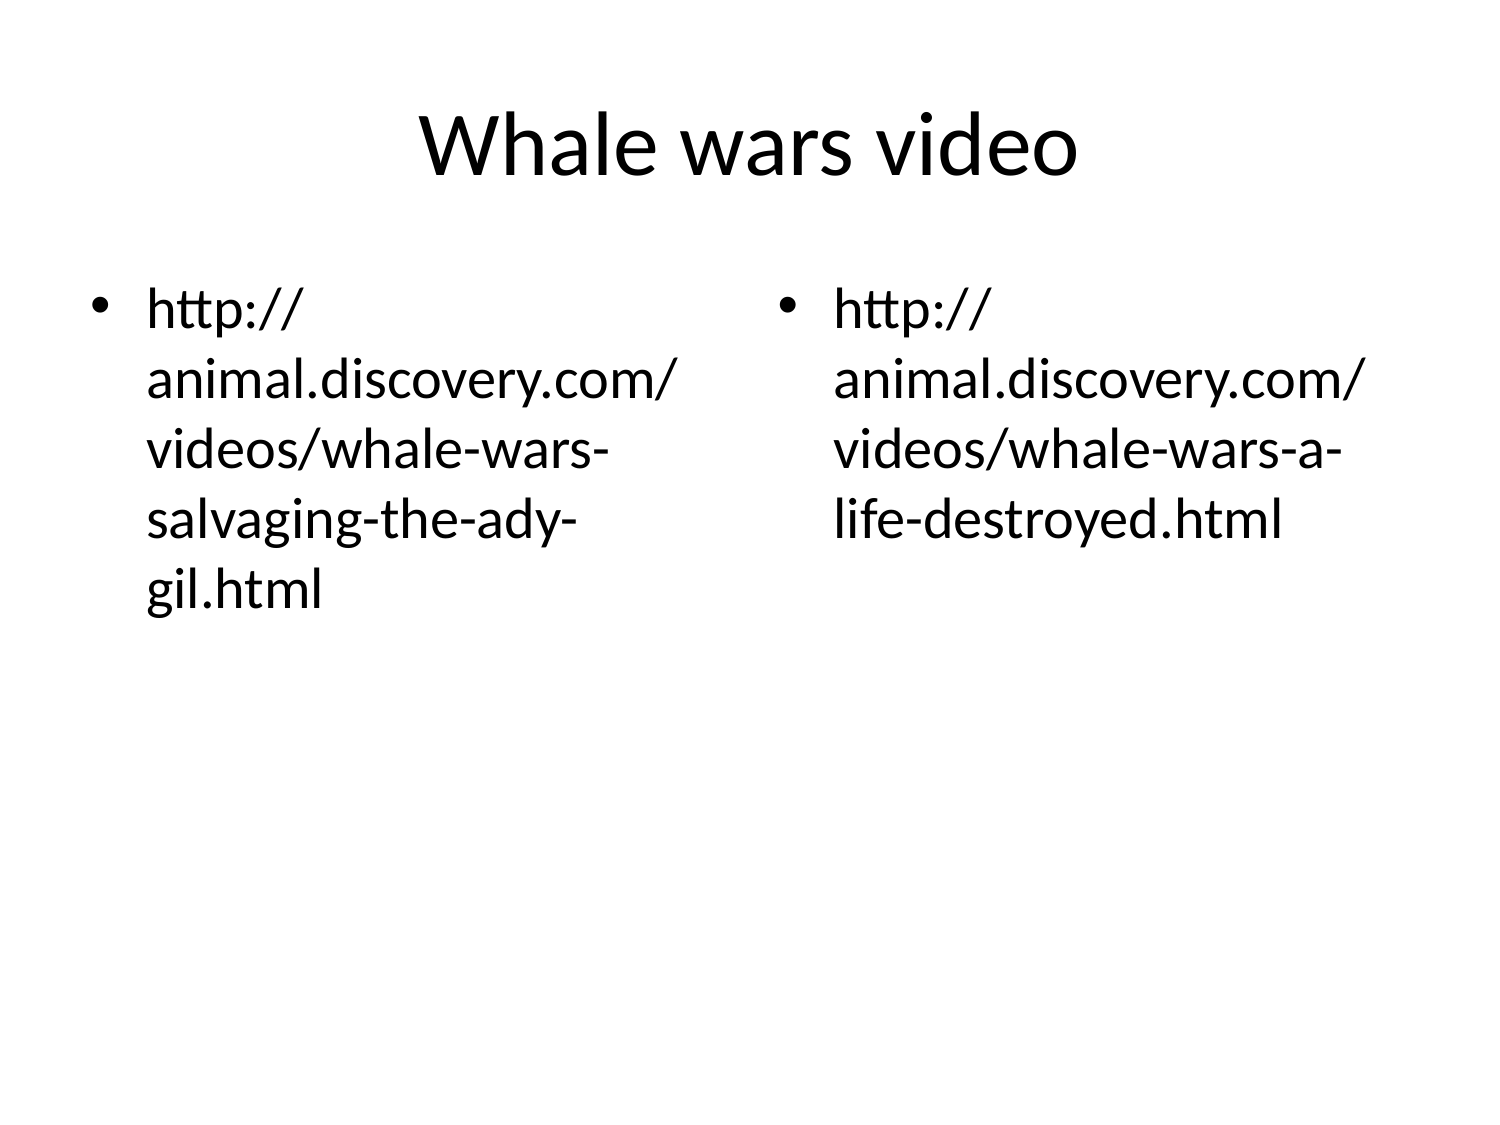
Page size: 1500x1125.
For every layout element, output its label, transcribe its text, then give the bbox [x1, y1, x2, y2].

list http://animal.discovery.com/videos/whale-wars-salvaging-the-ady-gil.html [75, 262, 738, 1005]
title Whale wars video [75, 45, 1425, 233]
list http://animal.discovery.com/videos/whale-wars-a-life-destroyed.html [762, 262, 1425, 1005]
